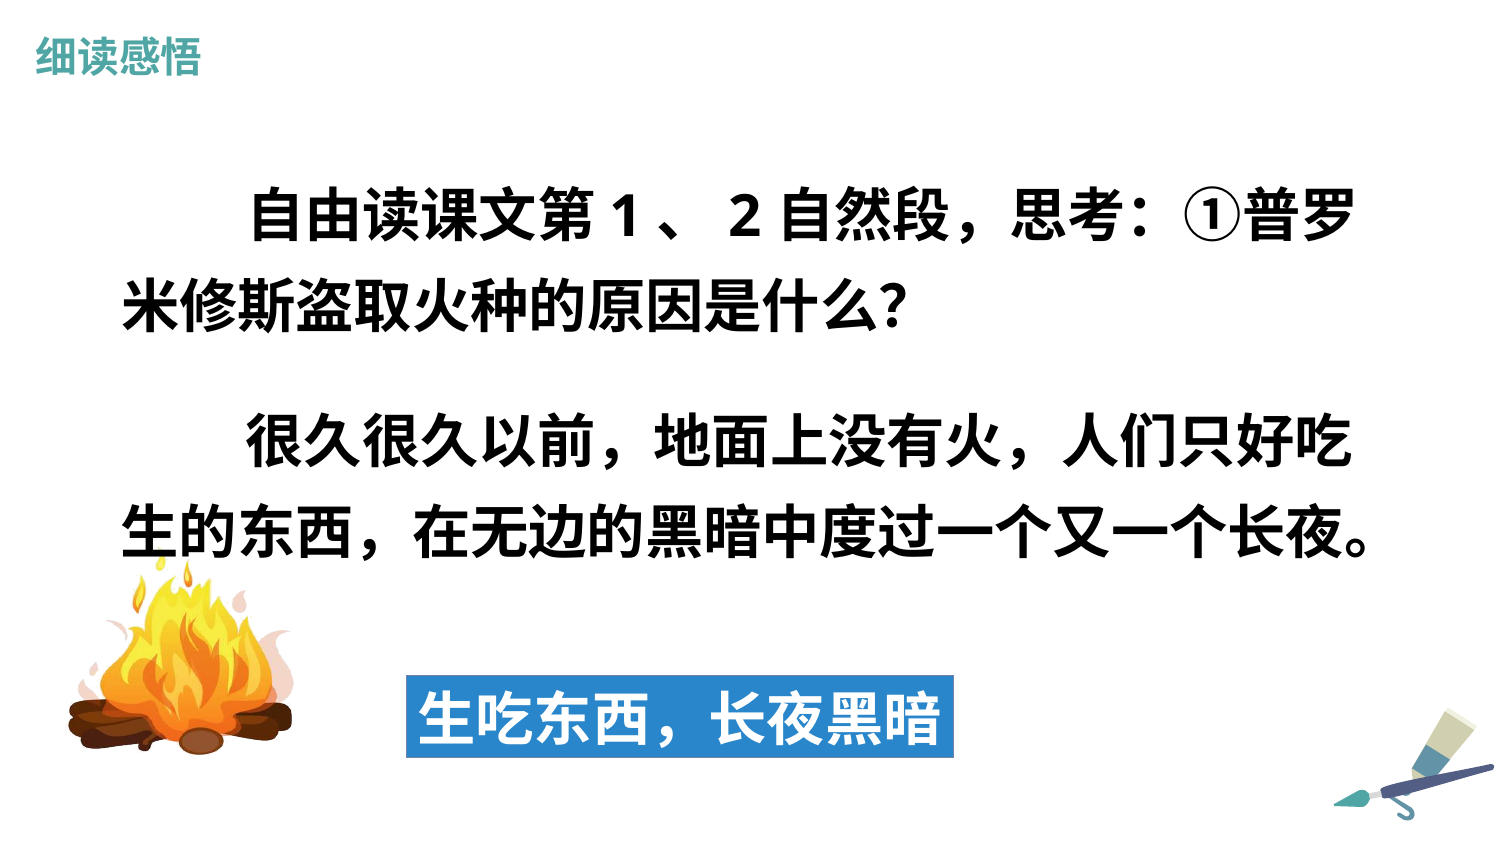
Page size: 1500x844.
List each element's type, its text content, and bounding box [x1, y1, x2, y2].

text_box 细读感悟 [24, 25, 261, 87]
text_box 很久很久以前，地面上没有火，人们只好吃生的东西，在无边的黑暗中度过一个又一个长夜。 [109, 377, 1391, 571]
text_box 自由读课文第1、2自然段，思考：①普罗米修斯盗取火种的原因是什么？ [109, 151, 1391, 345]
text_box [1358, 708, 1481, 844]
text_box 生吃东西，长夜黑暗 [406, 675, 954, 758]
picture [63, 541, 305, 758]
